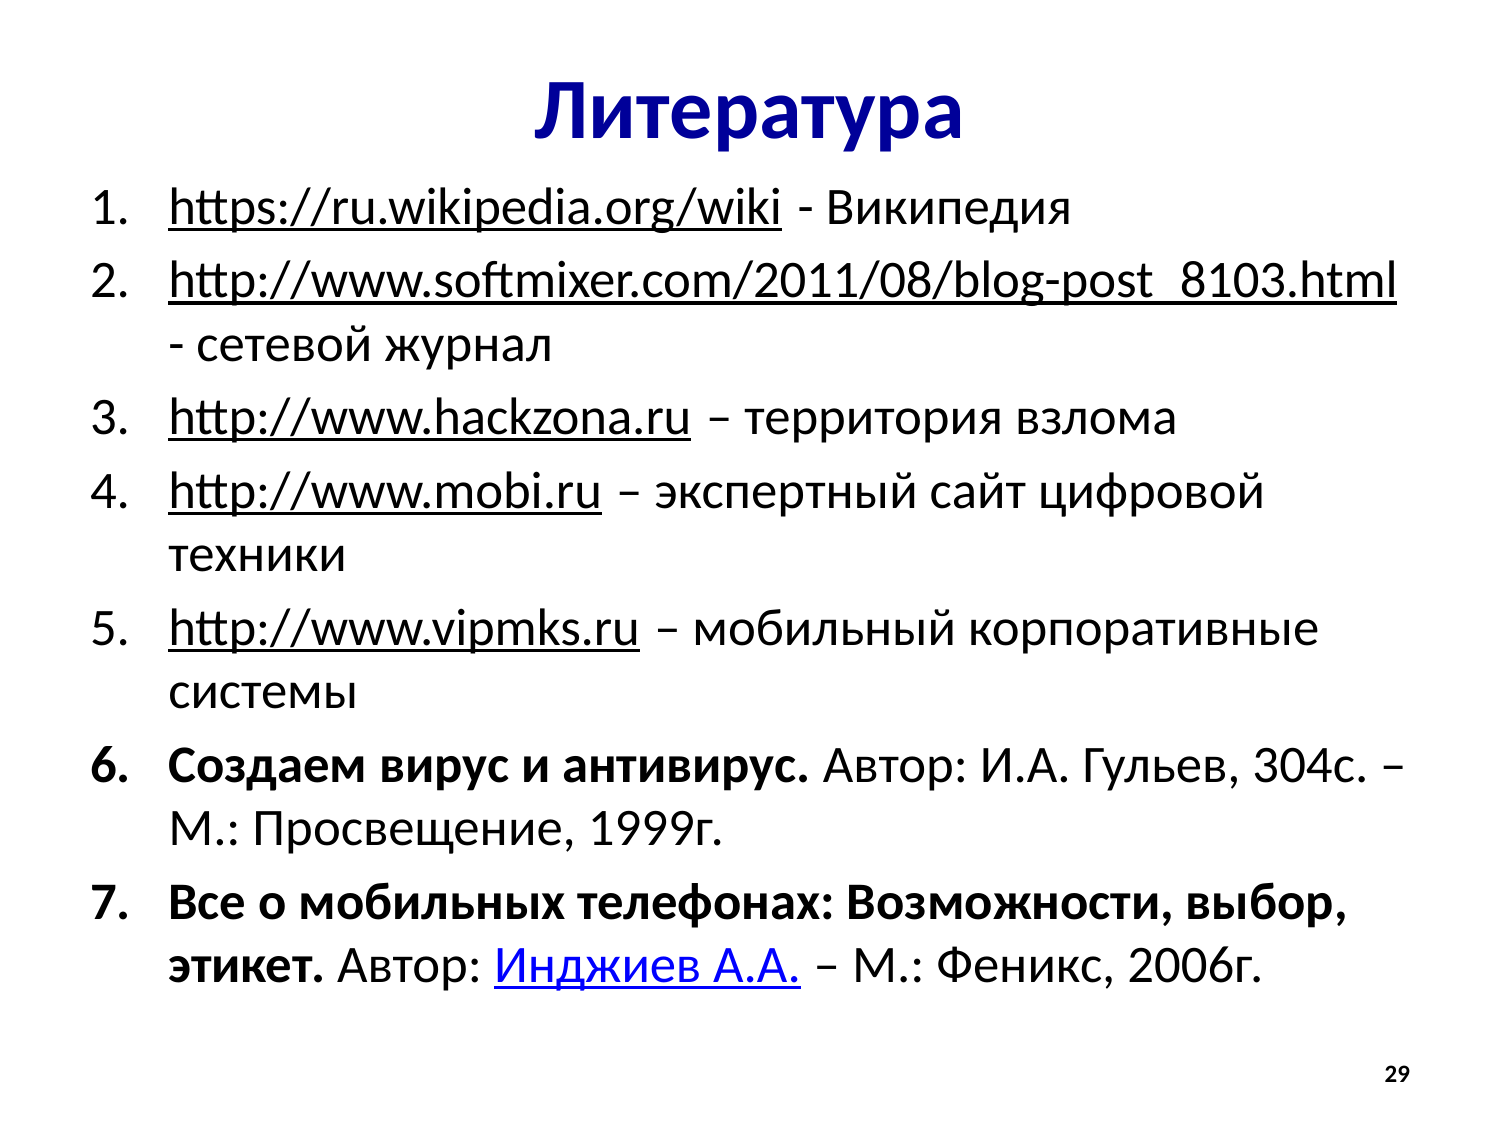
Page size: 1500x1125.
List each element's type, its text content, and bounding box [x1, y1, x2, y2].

slide_number 29 [1074, 1042, 1425, 1103]
title Литература [75, 45, 1425, 164]
list https://ru.wikipedia.org/wiki - Википедия http://www.softmixer.com/2011/08/blog-post_8103.html - сетевой журнал http://www.hackzona.ru – территория взлома http://www.mobi.ru – экспертный сайт цифровой техники http://www.vipmks.ru – мобильный корпоративные системы Создаем вирус и антивирус. Автор: И.А. Гульев, 304с. – М.: Просвещение, 1999г. Все о мобильных телефонах: Возможности, выбор, этикет. Автор: Инджиев А.А. – М.: Феникс, 2006г. [75, 164, 1425, 1005]
